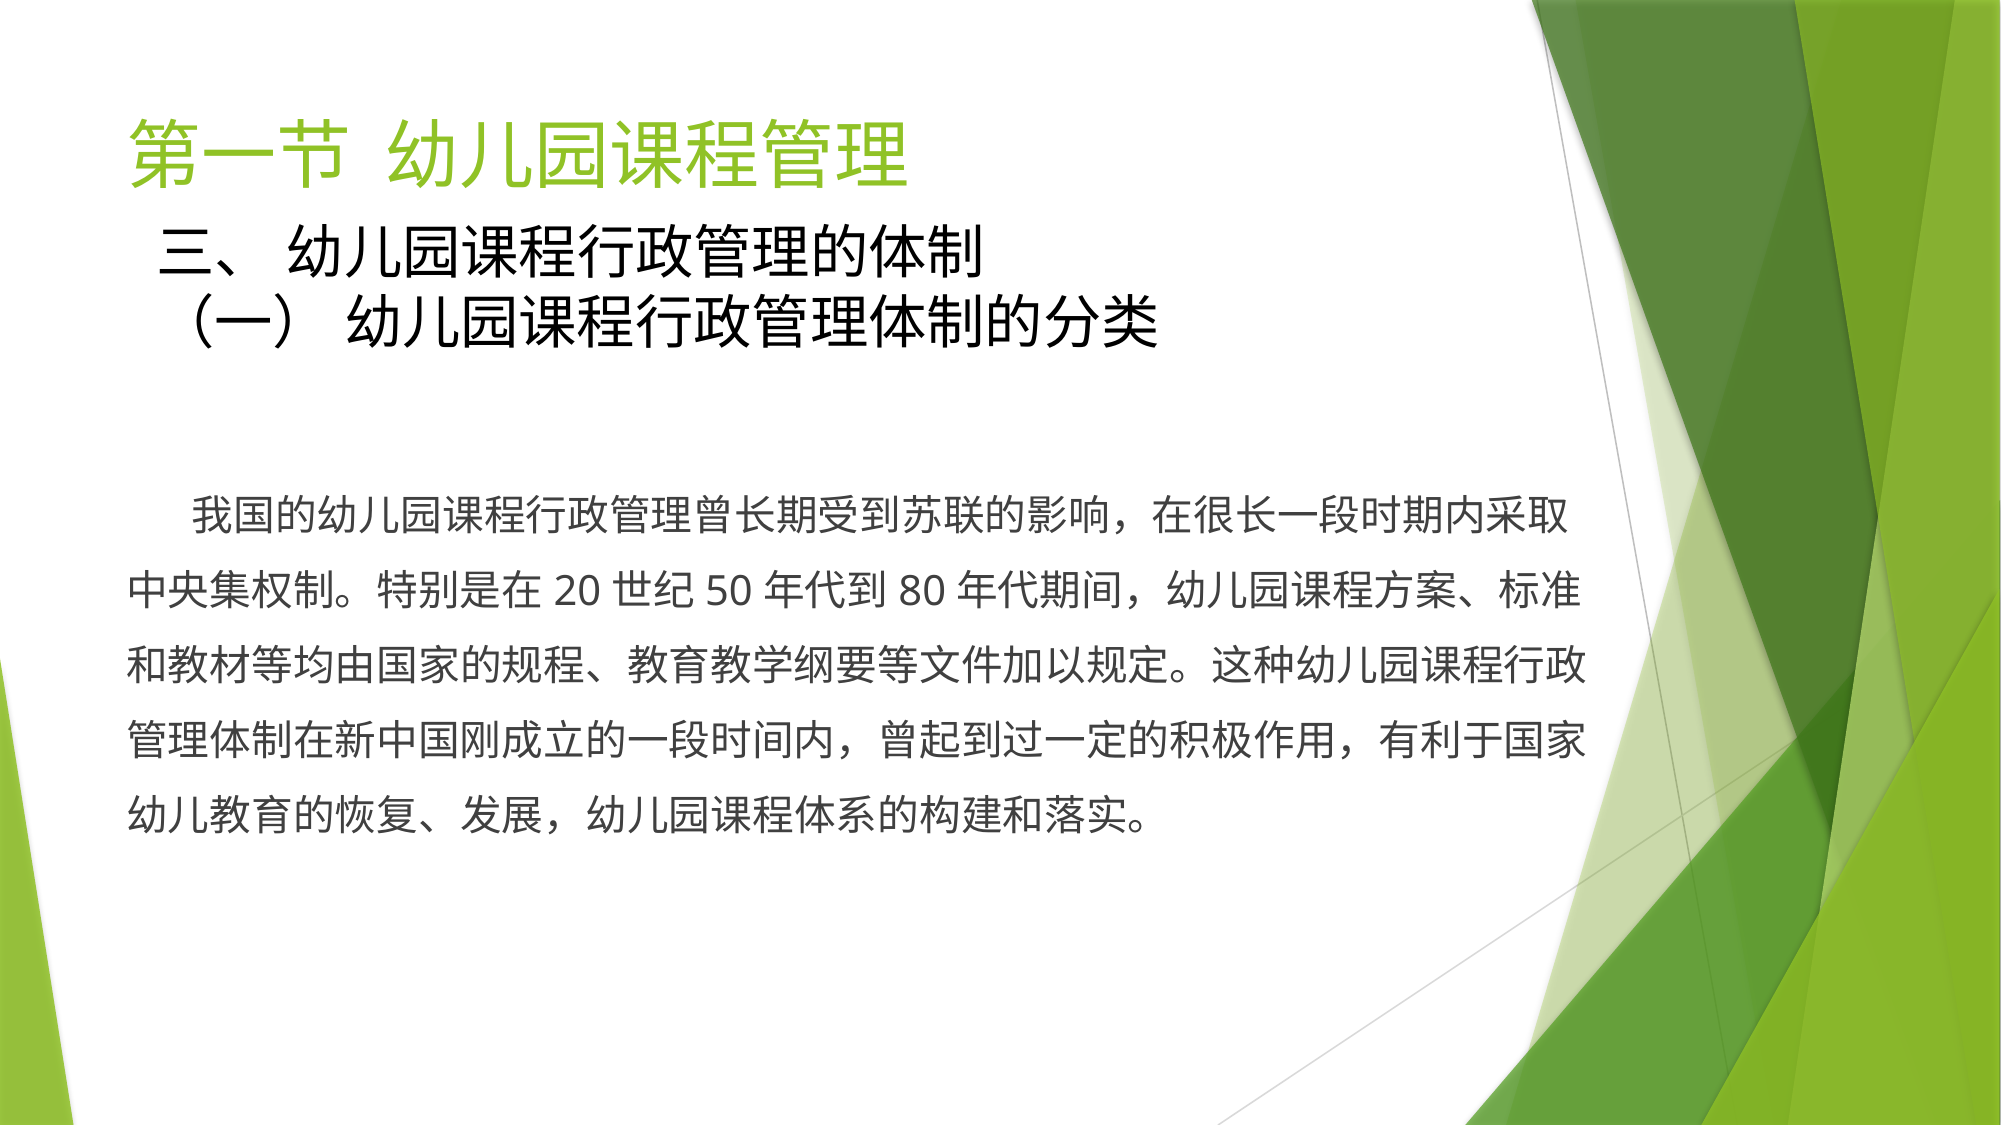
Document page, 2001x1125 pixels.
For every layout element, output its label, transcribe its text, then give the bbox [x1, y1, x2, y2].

title 第一节 幼儿园课程管理 [111, 99, 1522, 317]
list 我国的幼儿园课程行政管理曾长期受到苏联的影响，在很长一段时期内采取中央集权制。特别是在20世纪50年代到80年代期间，幼儿园课程方案、标准和教材等均由国家的规程、教育教学纲要等文件加以规定。这种幼儿园课程行政管理体制在新中国刚成立的一段时间内，曾起到过一定的积极作用，有利于国家幼儿教育的恢复、发展，幼儿园课程体系的构建和落实。 [111, 455, 1604, 899]
text_box 三、 幼儿园课程行政管理的体制 （一） 幼儿园课程行政管理体制的分类 [141, 208, 1451, 363]
